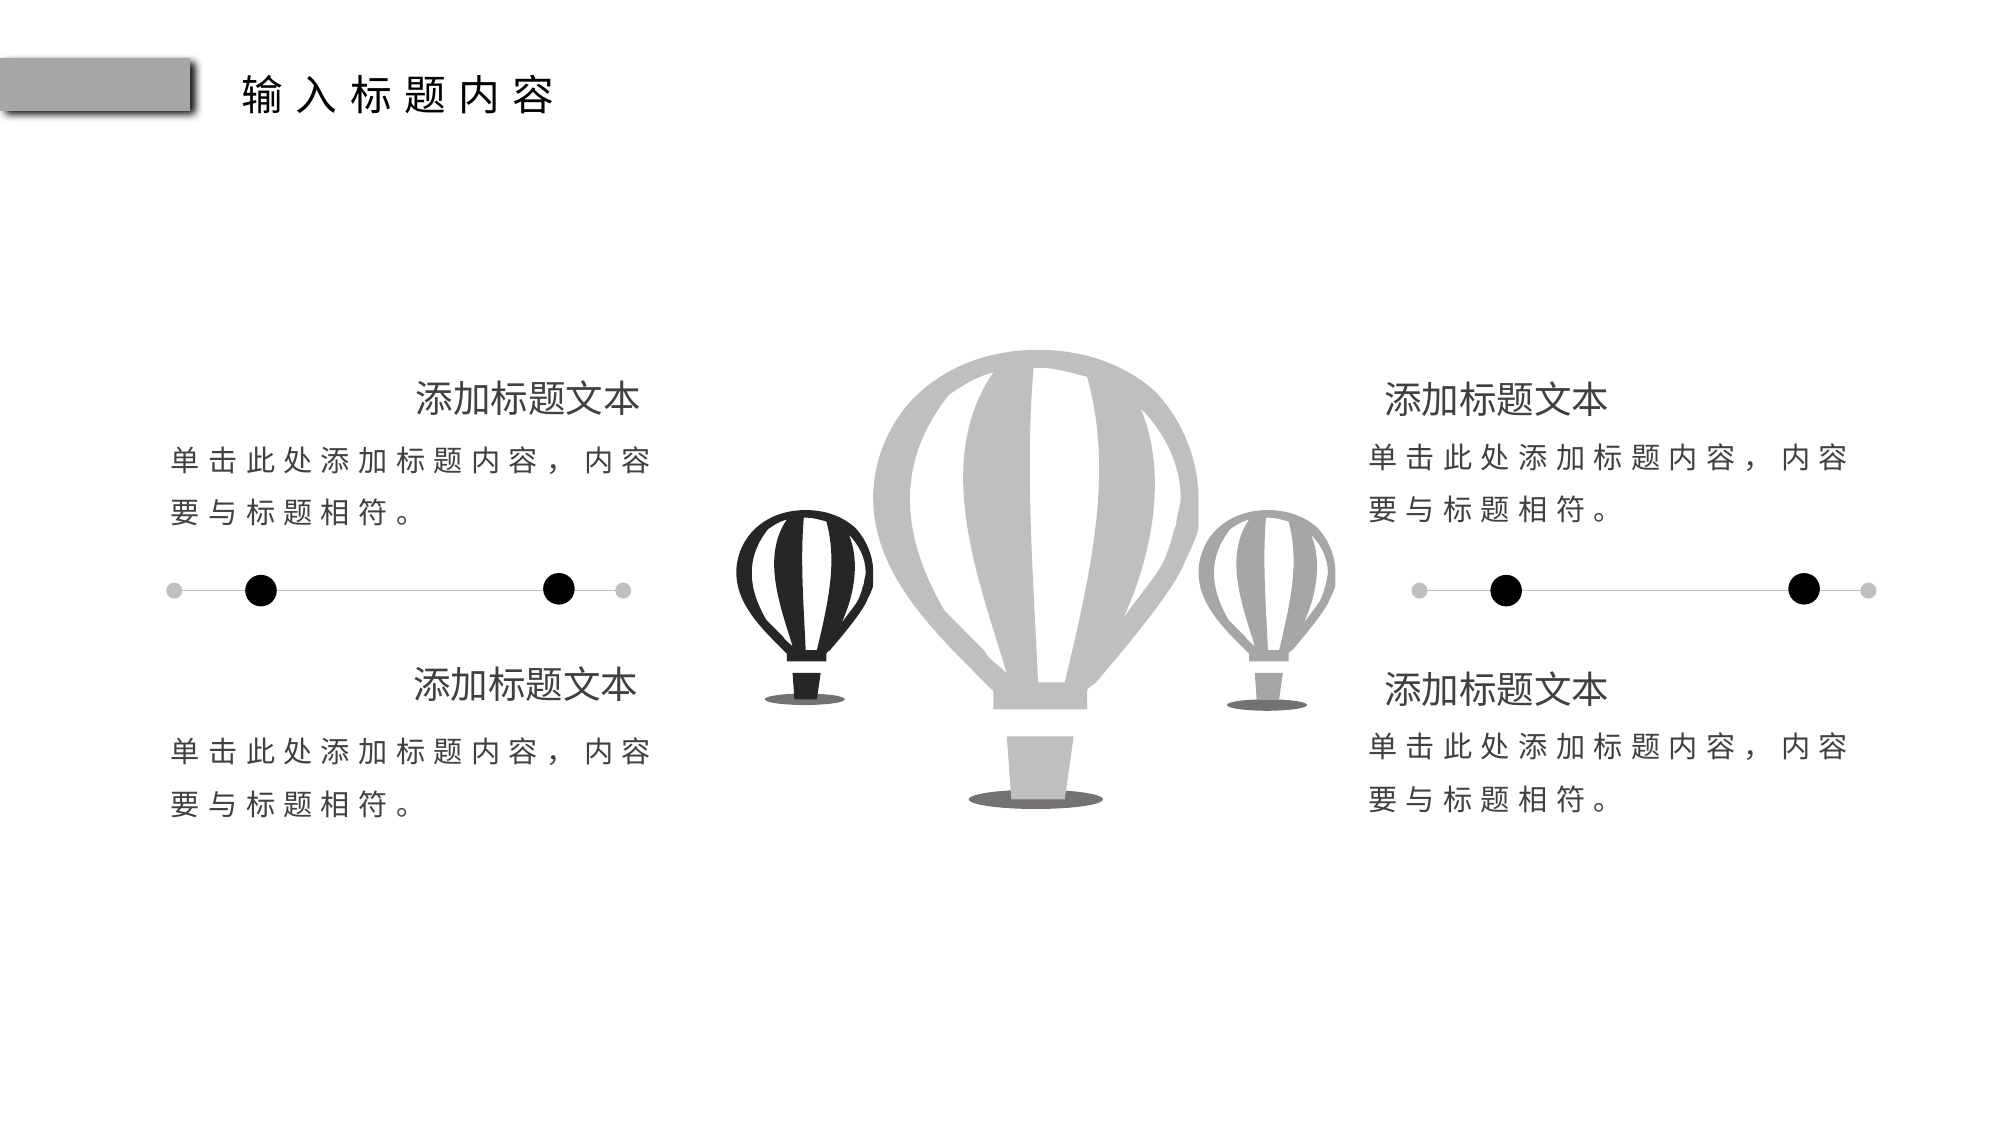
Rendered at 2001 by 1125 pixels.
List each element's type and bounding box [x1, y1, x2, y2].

text_box [1353, 635, 1900, 821]
text_box [1787, 591, 1821, 606]
text_box [156, 630, 703, 826]
text_box [614, 581, 633, 600]
text_box [542, 571, 576, 590]
text_box [1410, 581, 1429, 600]
text_box [244, 573, 278, 590]
text_box [1787, 571, 1821, 590]
text_box [542, 591, 576, 606]
text_box [244, 591, 278, 608]
text_box [1353, 346, 1900, 531]
text_box [1489, 591, 1523, 608]
text_box [156, 344, 703, 535]
text_box [1859, 581, 1878, 600]
text_box [1489, 573, 1523, 590]
text_box [736, 349, 1336, 809]
text_box [165, 581, 184, 600]
